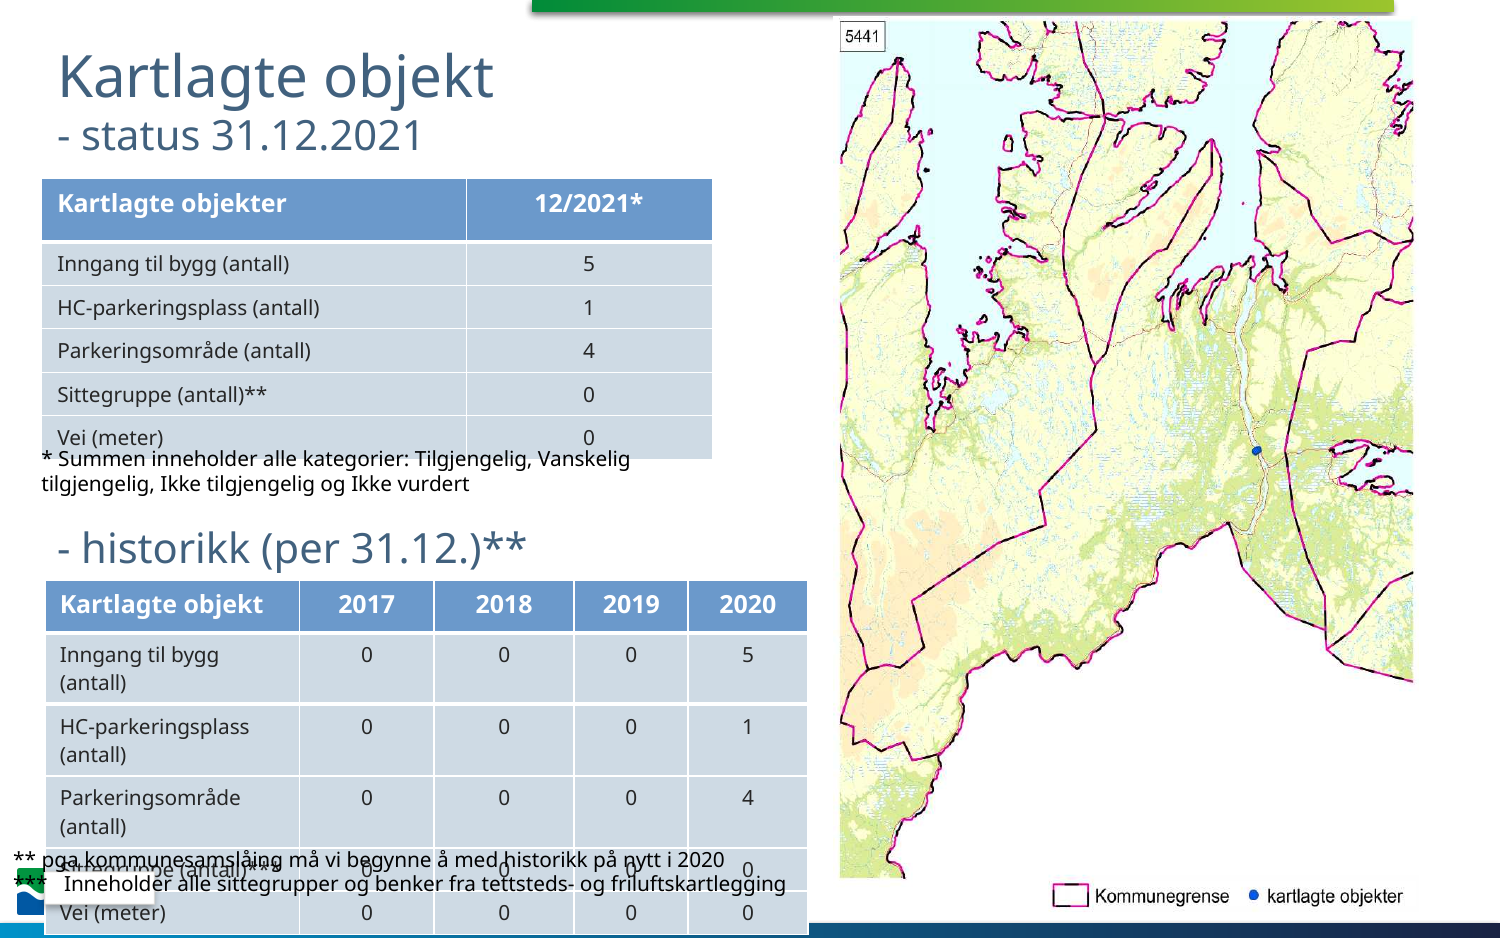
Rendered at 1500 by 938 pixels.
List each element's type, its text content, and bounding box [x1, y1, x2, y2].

table_cell 0 [575, 706, 687, 775]
table_cell 1 [689, 706, 807, 775]
table_cell Vei (meter) [46, 904, 299, 934]
table_cell Inngang til bygg (antall) [42, 244, 466, 285]
table_header 2019 [575, 581, 687, 631]
table_cell Parkeringsområde (antall) [42, 329, 466, 372]
table_cell Inngang til bygg (antall) [46, 635, 299, 702]
table_header 2018 [435, 581, 573, 631]
picture [833, 16, 1419, 913]
table_cell HC-parkeringsplass (antall) [46, 706, 299, 775]
table_cell 4 [689, 777, 807, 847]
table_cell 0 [467, 416, 712, 459]
table_cell 0 [435, 706, 573, 775]
table_header Kartlagte objekter [42, 179, 466, 240]
table_cell 0 [300, 706, 433, 775]
table_cell 1 [467, 286, 712, 328]
table_cell 0 [689, 892, 807, 934]
text_box ** pga kommunesamslåing må vi begynne å med historikk på nytt i 2020 *** Inneholder alle sittegrupper og benker fra tettsteds- og friluftskartlegging [0, 838, 802, 904]
text_box * Summen inneholder alle kategorier: Tilgjengelig, Vanskelig tilgjengelig, Ikke tilgjengelig og Ikke vurdert [26, 438, 711, 504]
table_cell 5 [467, 244, 712, 285]
text_box - historikk (per 31.12.)** [42, 496, 828, 580]
table_header Kartlagte objekt [46, 581, 299, 631]
table_cell 0 [300, 904, 433, 934]
table_cell 0 [575, 904, 687, 934]
table_header 2020 [689, 581, 807, 631]
table_cell Parkeringsområde (antall) [46, 777, 299, 838]
table_cell 0 [467, 373, 712, 415]
table_cell 0 [802, 849, 807, 890]
table_cell 0 [300, 635, 433, 702]
table_cell 0 [435, 777, 573, 838]
table_cell Vei (meter) [42, 416, 466, 438]
table_cell 0 [575, 777, 687, 838]
table_header 12/2021* [467, 179, 712, 240]
table_cell 5 [689, 635, 807, 702]
table_cell 0 [435, 635, 573, 702]
table_cell HC-parkeringsplass (antall) [42, 286, 466, 328]
table_cell 4 [467, 329, 712, 372]
table_cell Sittegruppe (antall)** [42, 373, 466, 415]
table_header 2017 [300, 581, 433, 631]
table_cell 0 [575, 635, 687, 702]
table_cell 0 [435, 904, 573, 934]
text_box Kartlagte objekt - status 31.12.2021 [42, 24, 828, 167]
table_cell 0 [300, 777, 433, 838]
